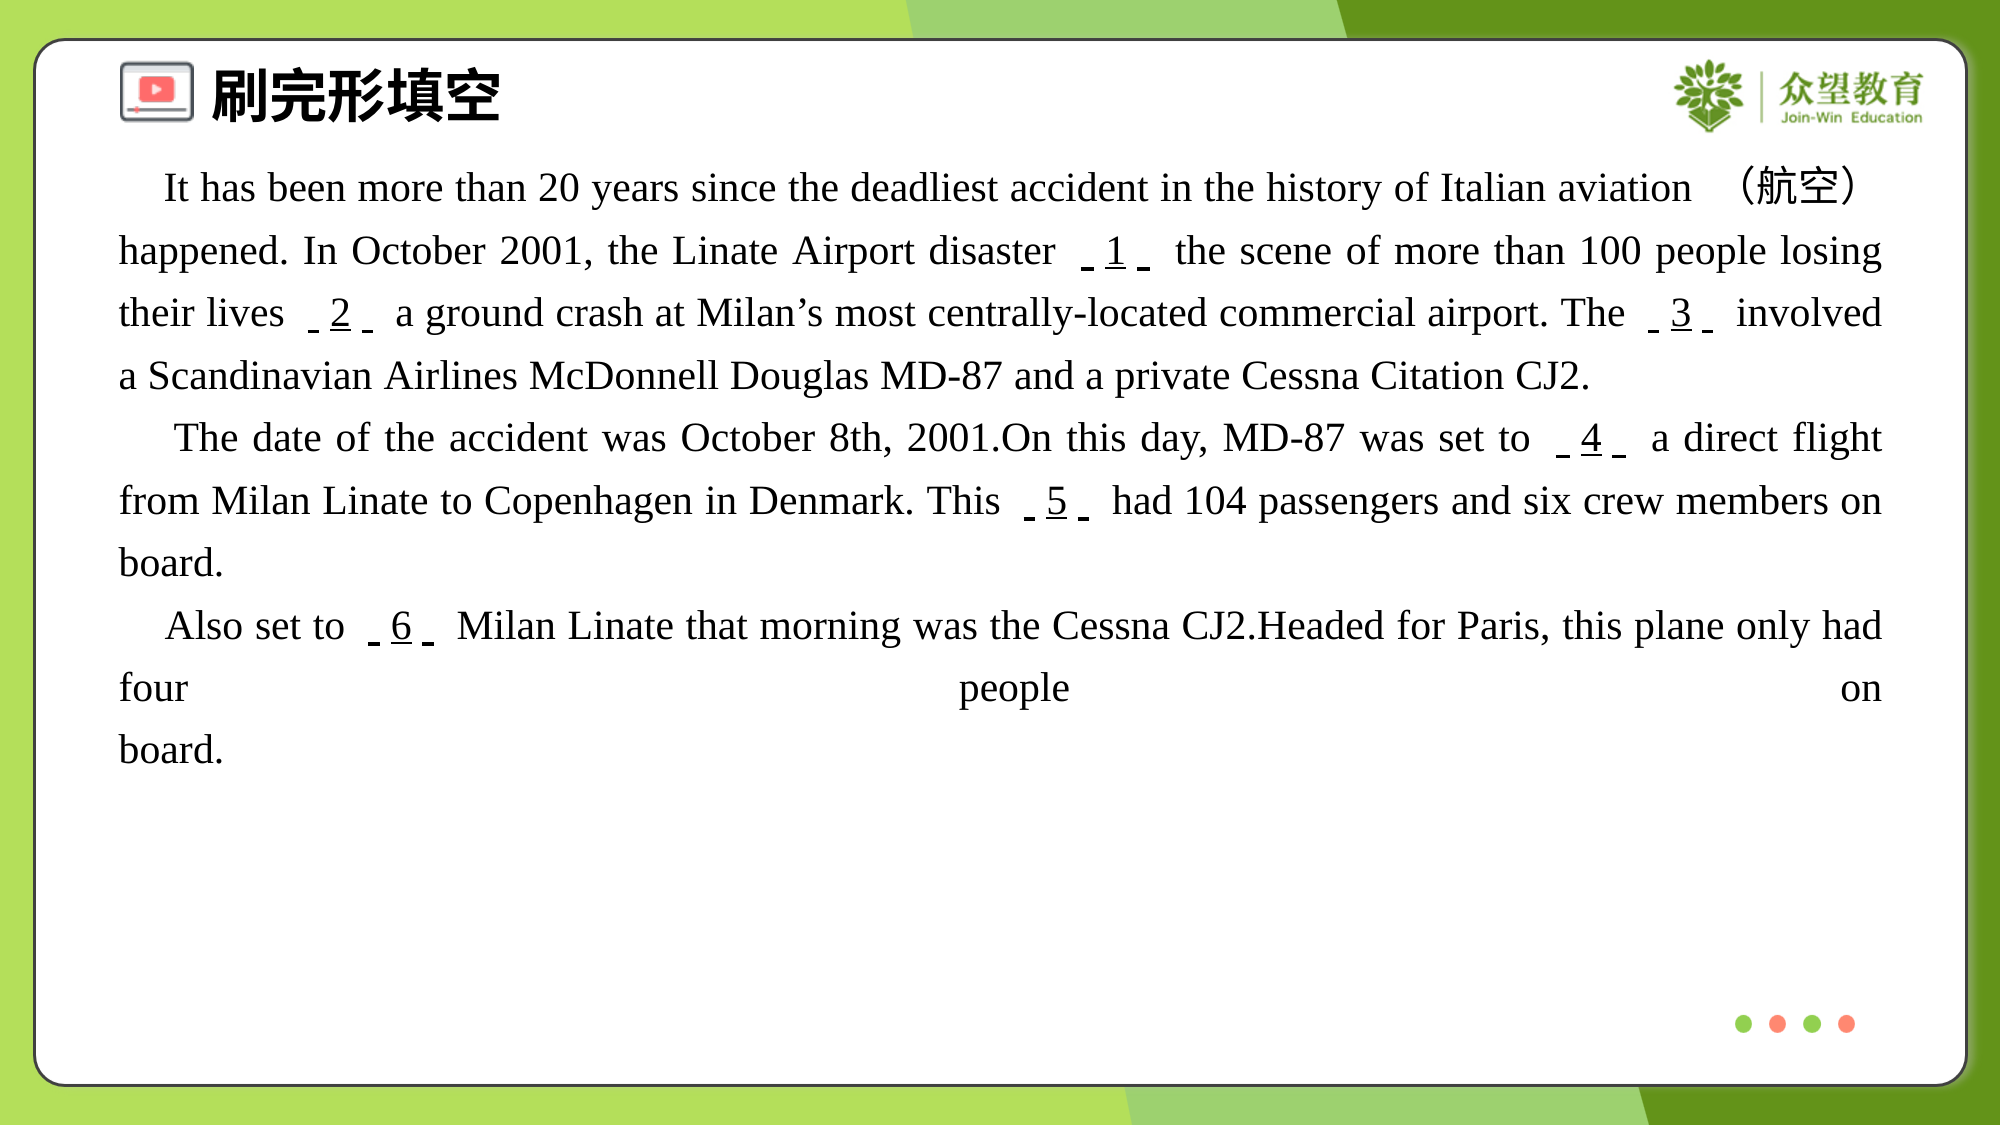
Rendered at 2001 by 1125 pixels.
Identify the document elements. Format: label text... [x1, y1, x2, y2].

text_box It has been more than 20 years since the deadliest accident in the history of Italian aviation （航空） happened. In October 2001, the Linate Airport disaster . .1. . the scene of more than 100 people losing their lives . .2. . a ground crash at Milan’s most centrally-located commercial airport. The . .3. . involved a Scandinavian Airlines McDonnell Douglas MD-87 and a private Cessna Citation CJ2. The date of the accident was October 8th, 2001.On this day, MD-87 was set to . .4. . a direct flight from Milan Linate to Copenhagen in Denmark. This . .5. . had 104 passengers and six crew members on board. Also set to . .6. . Milan Linate that morning was the Cessna CJ2.Headed for Paris, this plane only had four people on board.#3 [118, 147, 1883, 767]
picture [0, 0, 2000, 1125]
